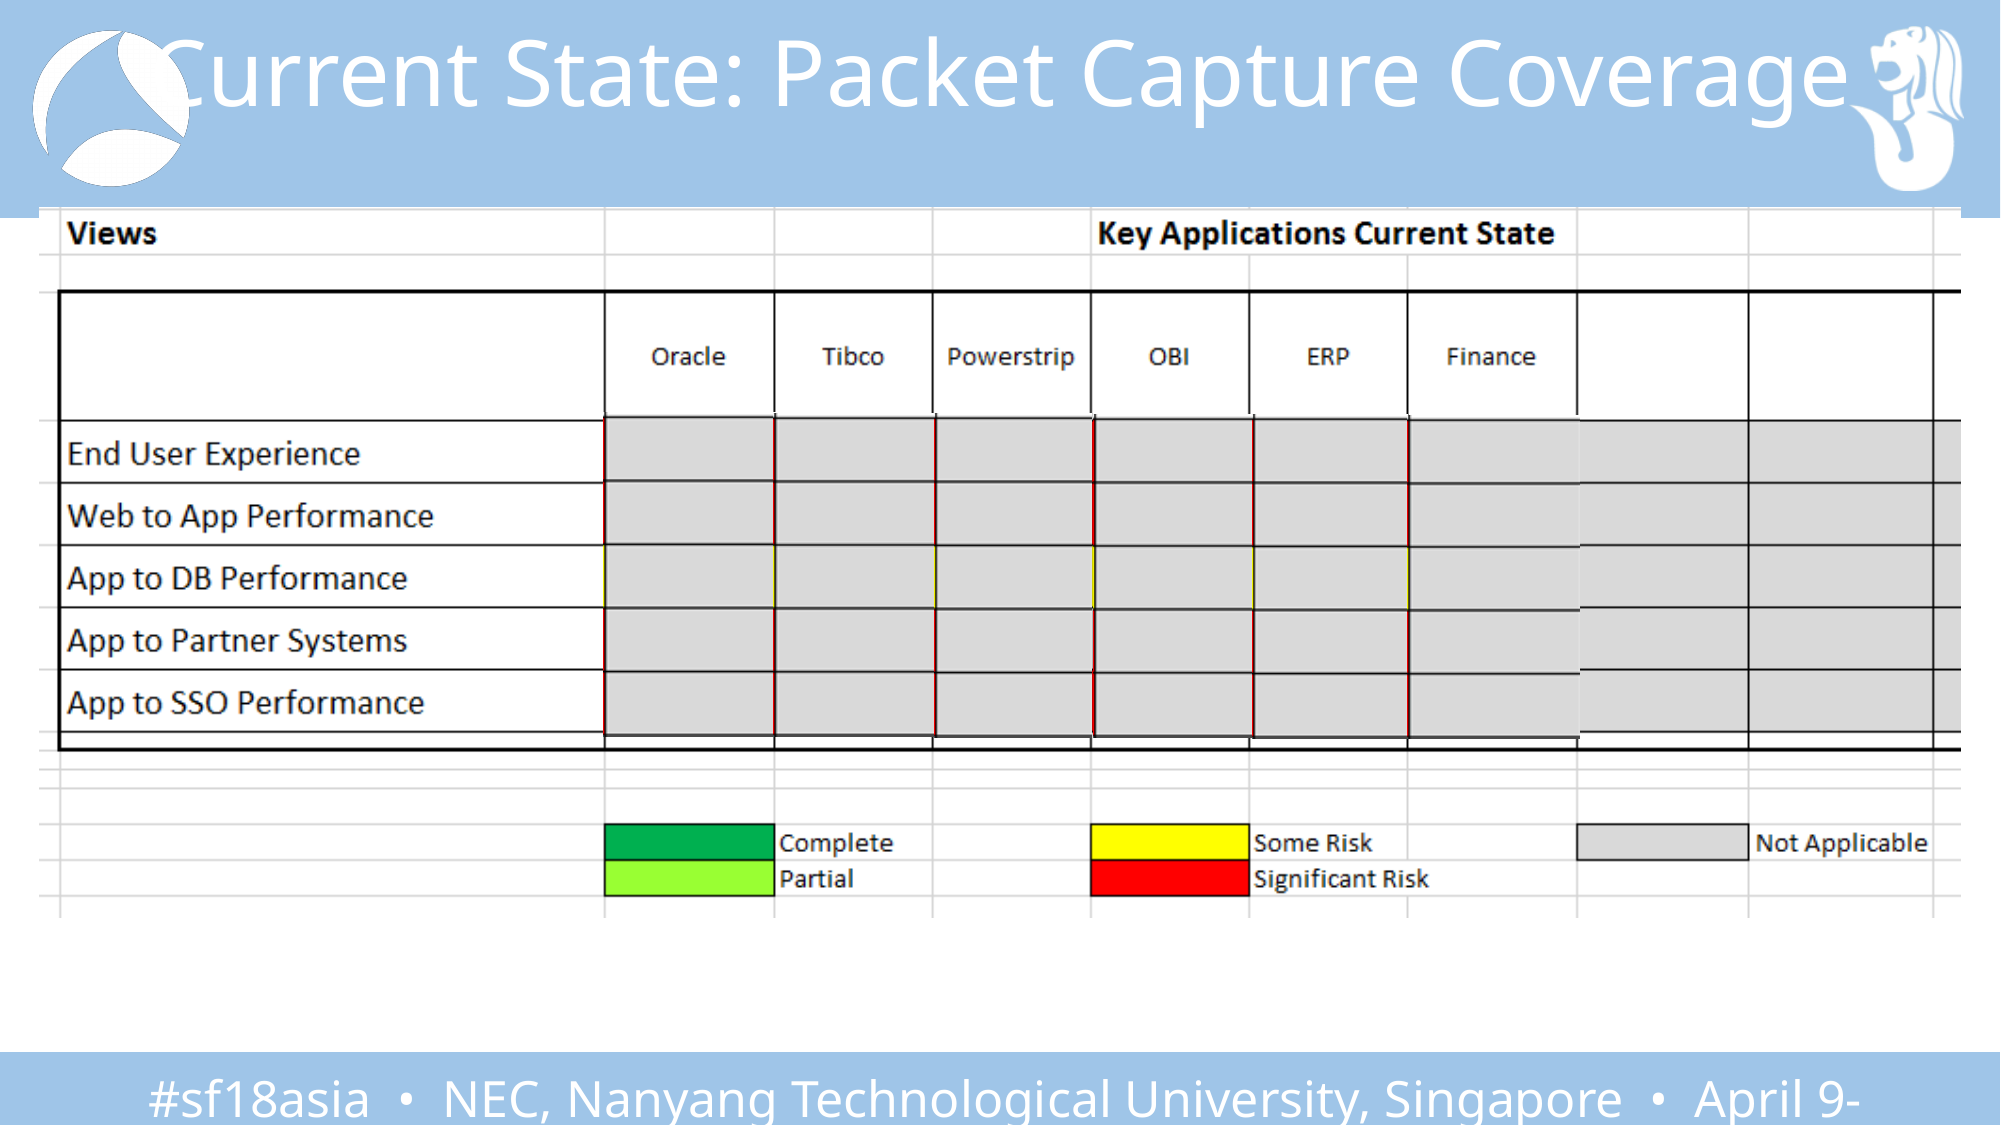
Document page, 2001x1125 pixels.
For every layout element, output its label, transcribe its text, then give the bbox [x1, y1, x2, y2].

picture [32, 142, 190, 187]
picture [39, 207, 1961, 918]
picture [1849, 142, 1964, 191]
title Current State: Packet Capture Coverage [19, 11, 1983, 142]
